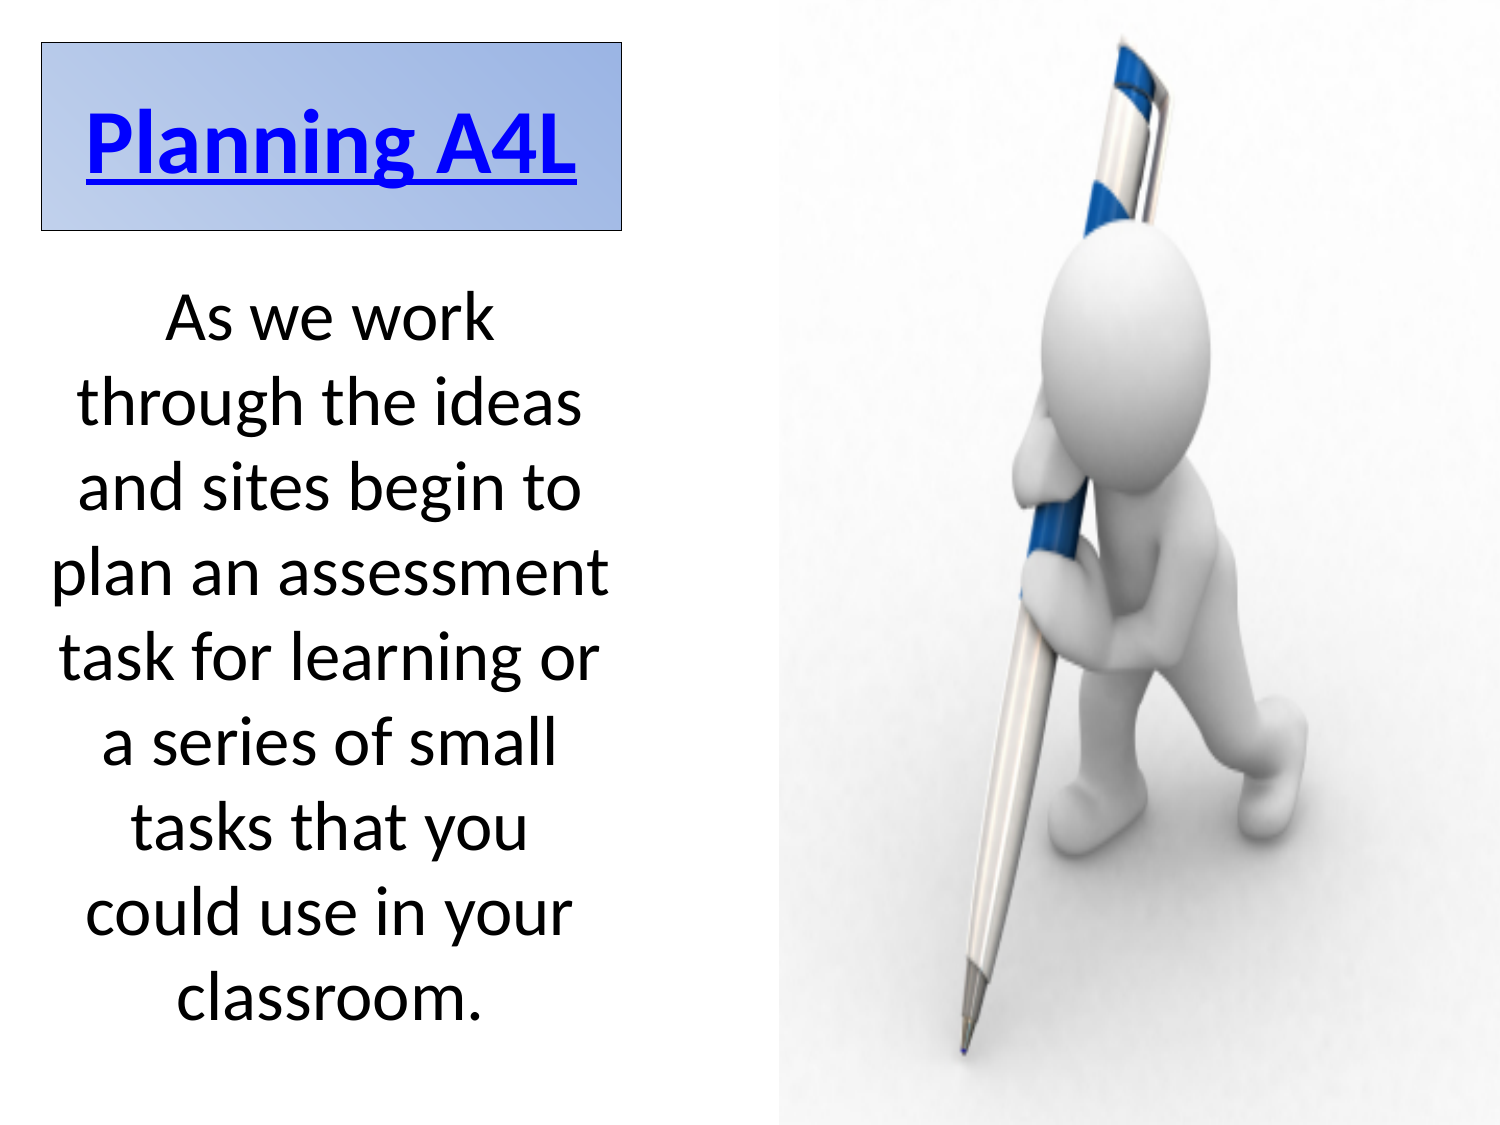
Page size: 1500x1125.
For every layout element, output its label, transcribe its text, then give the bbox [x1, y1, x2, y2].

list As we work through the ideas and sites begin to plan an assessment task for learning or a series of small tasks that you could use in your classroom. [29, 262, 632, 1071]
title Planning A4L [41, 42, 622, 231]
picture [778, 0, 1500, 1125]
